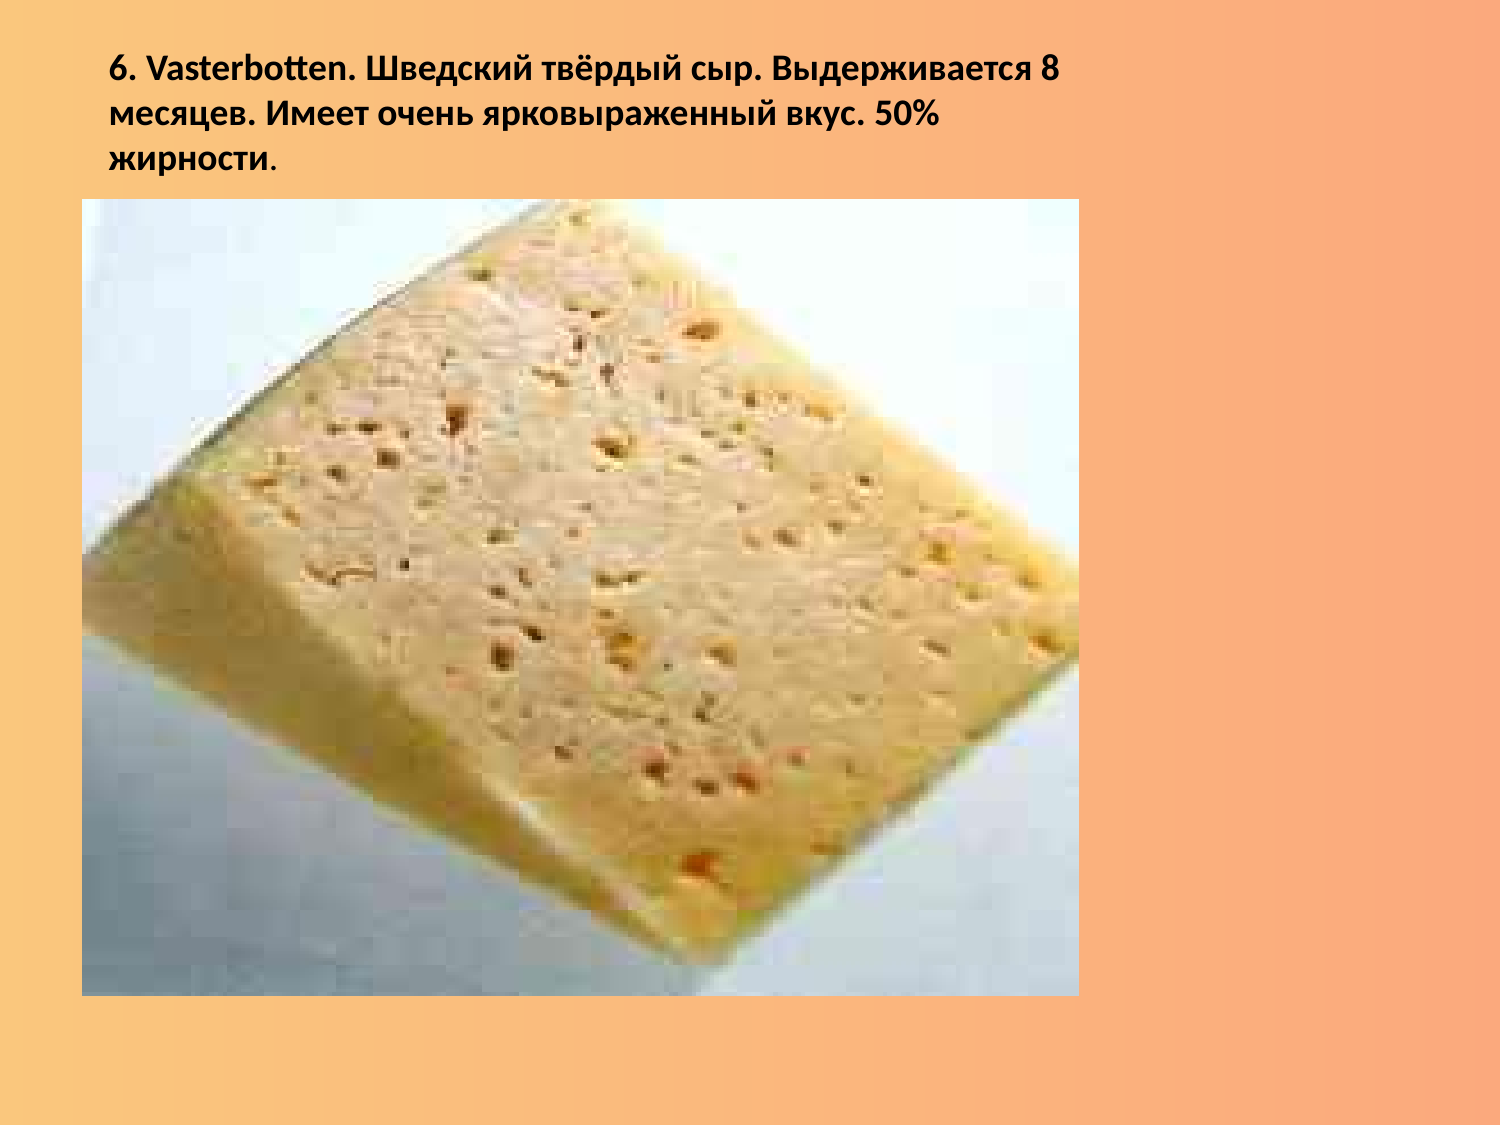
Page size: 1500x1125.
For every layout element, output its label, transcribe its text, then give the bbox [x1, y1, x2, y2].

picture [81, 198, 1079, 997]
text_box 6. Vasterbotten. Шведский твёрдый сыр. Выдерживается 8 месяцев. Имеет очень ярковыраженный вкус. 50% жирности. [93, 35, 1125, 185]
